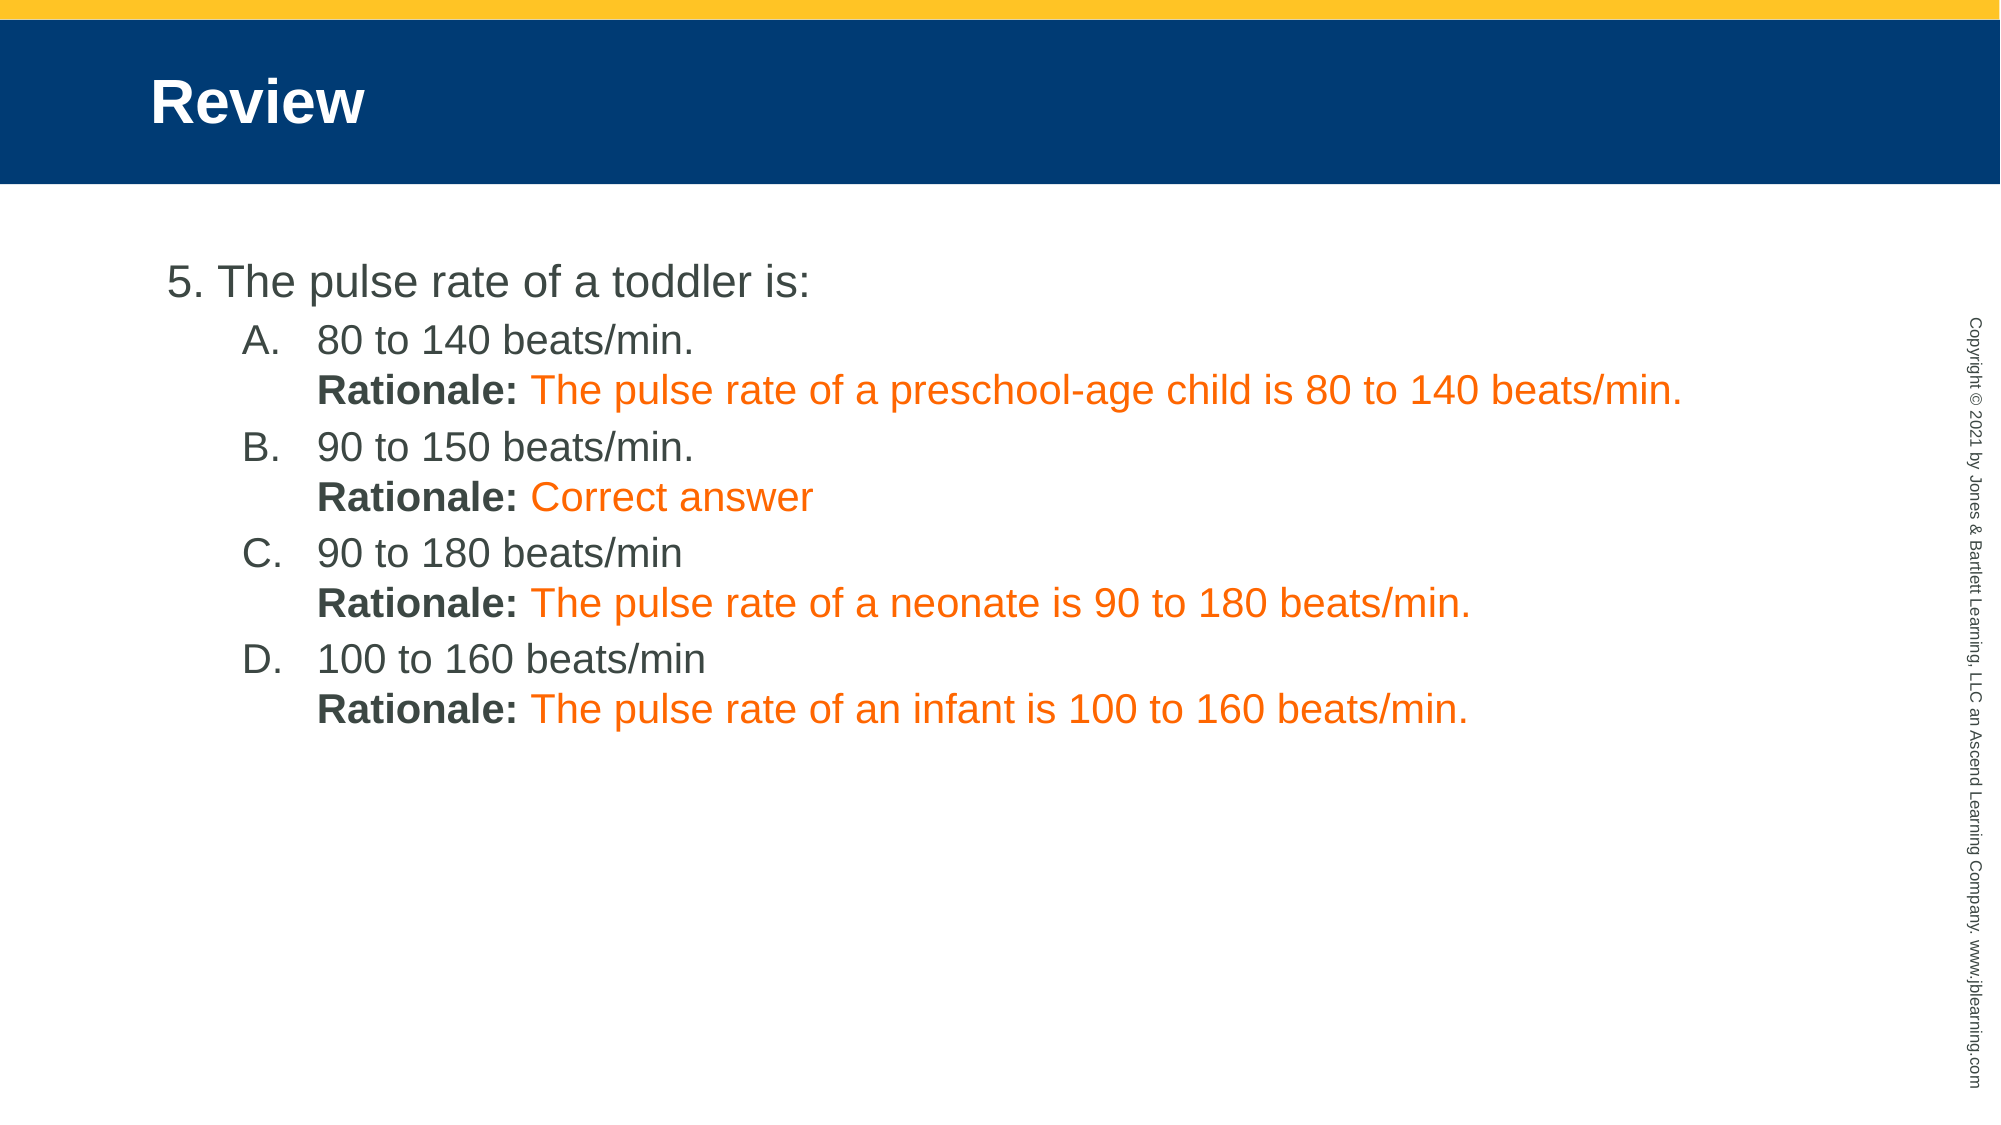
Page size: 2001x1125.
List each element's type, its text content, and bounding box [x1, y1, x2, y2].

title Review [0, 19, 2000, 185]
list 5. The pulse rate of a toddler is: 80 to 140 beats/min. Rationale: The pulse rate of a preschool-age child is 80 to 140 beats/min. 90 to 150 beats/min. Rationale: Correct answer 90 to 180 beats/min Rationale: The pulse rate of a neonate is 90 to 180 beats/min. 100 to 160 beats/min Rationale: The pulse rate of an infant is 100 to 160 beats/min. [151, 244, 1840, 1016]
